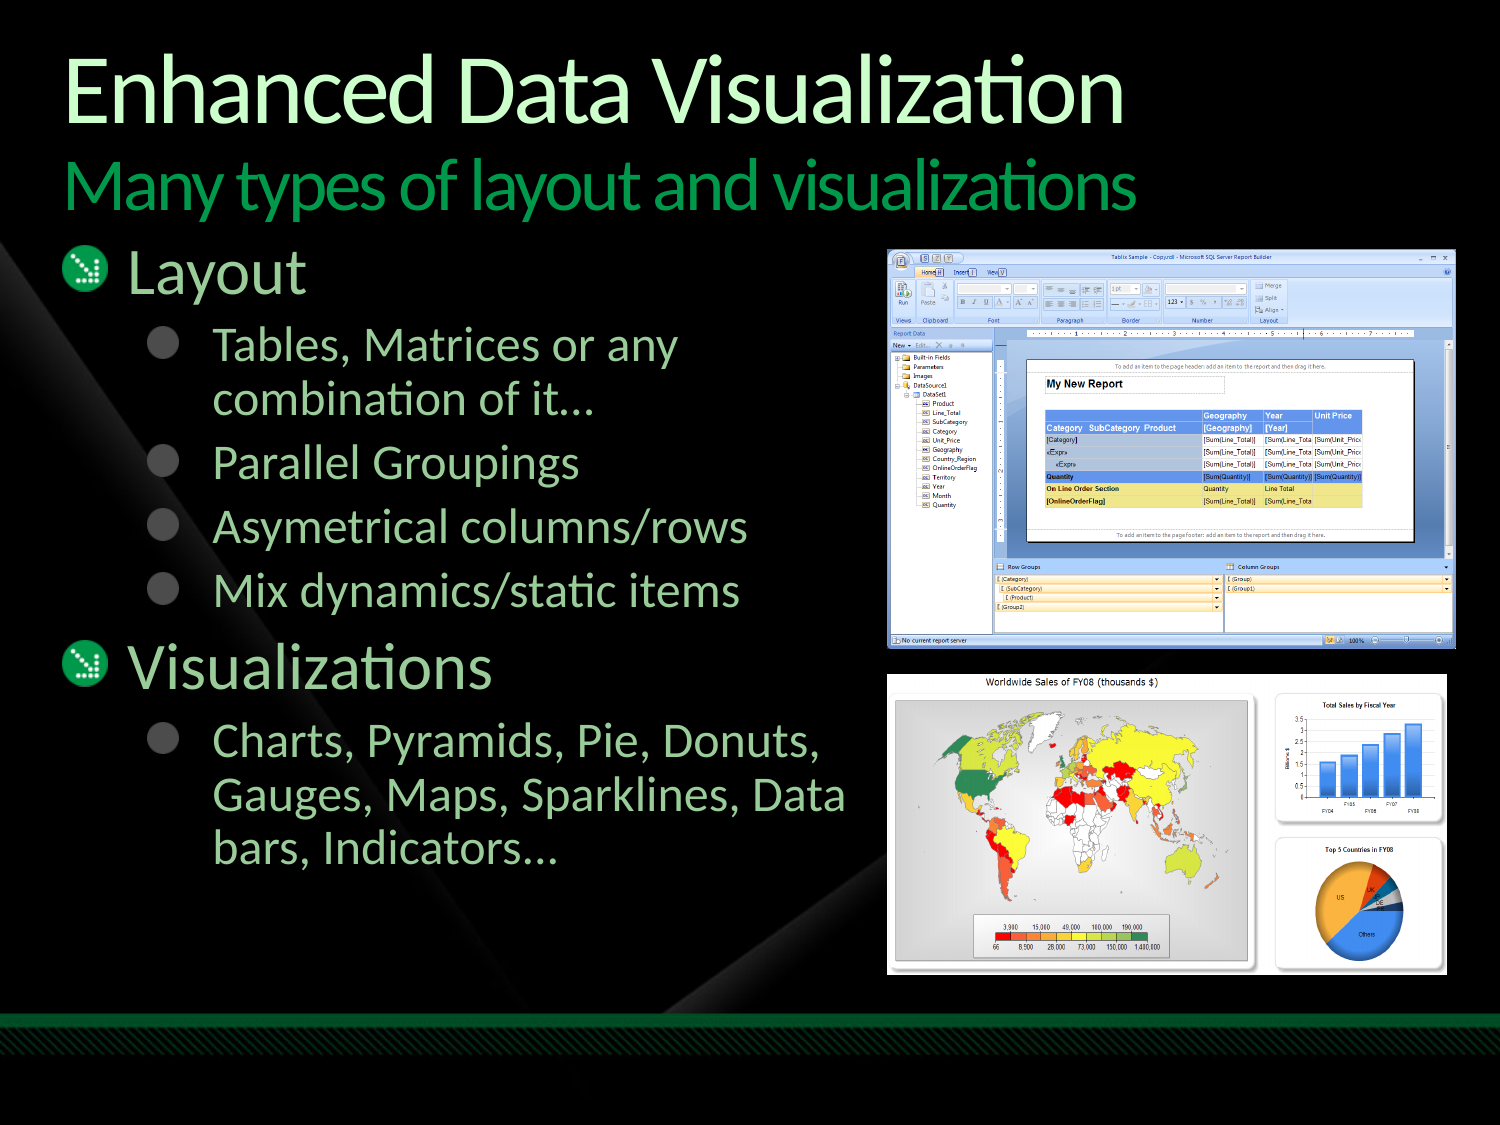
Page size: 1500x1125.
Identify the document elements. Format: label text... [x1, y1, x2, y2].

title Enhanced Data Visualization Many types of layout and visualizations [62, 37, 1438, 229]
picture [0, 0, 1500, 1125]
list Layout Tables, Matrices or any combination of it… Parallel Groupings Asymetrical columns/rows Mix dynamics/static items Visualizations Charts, Pyramids, Pie, Donuts, Gauges, Maps, Sparklines, Data bars, Indicators... [62, 236, 863, 1005]
